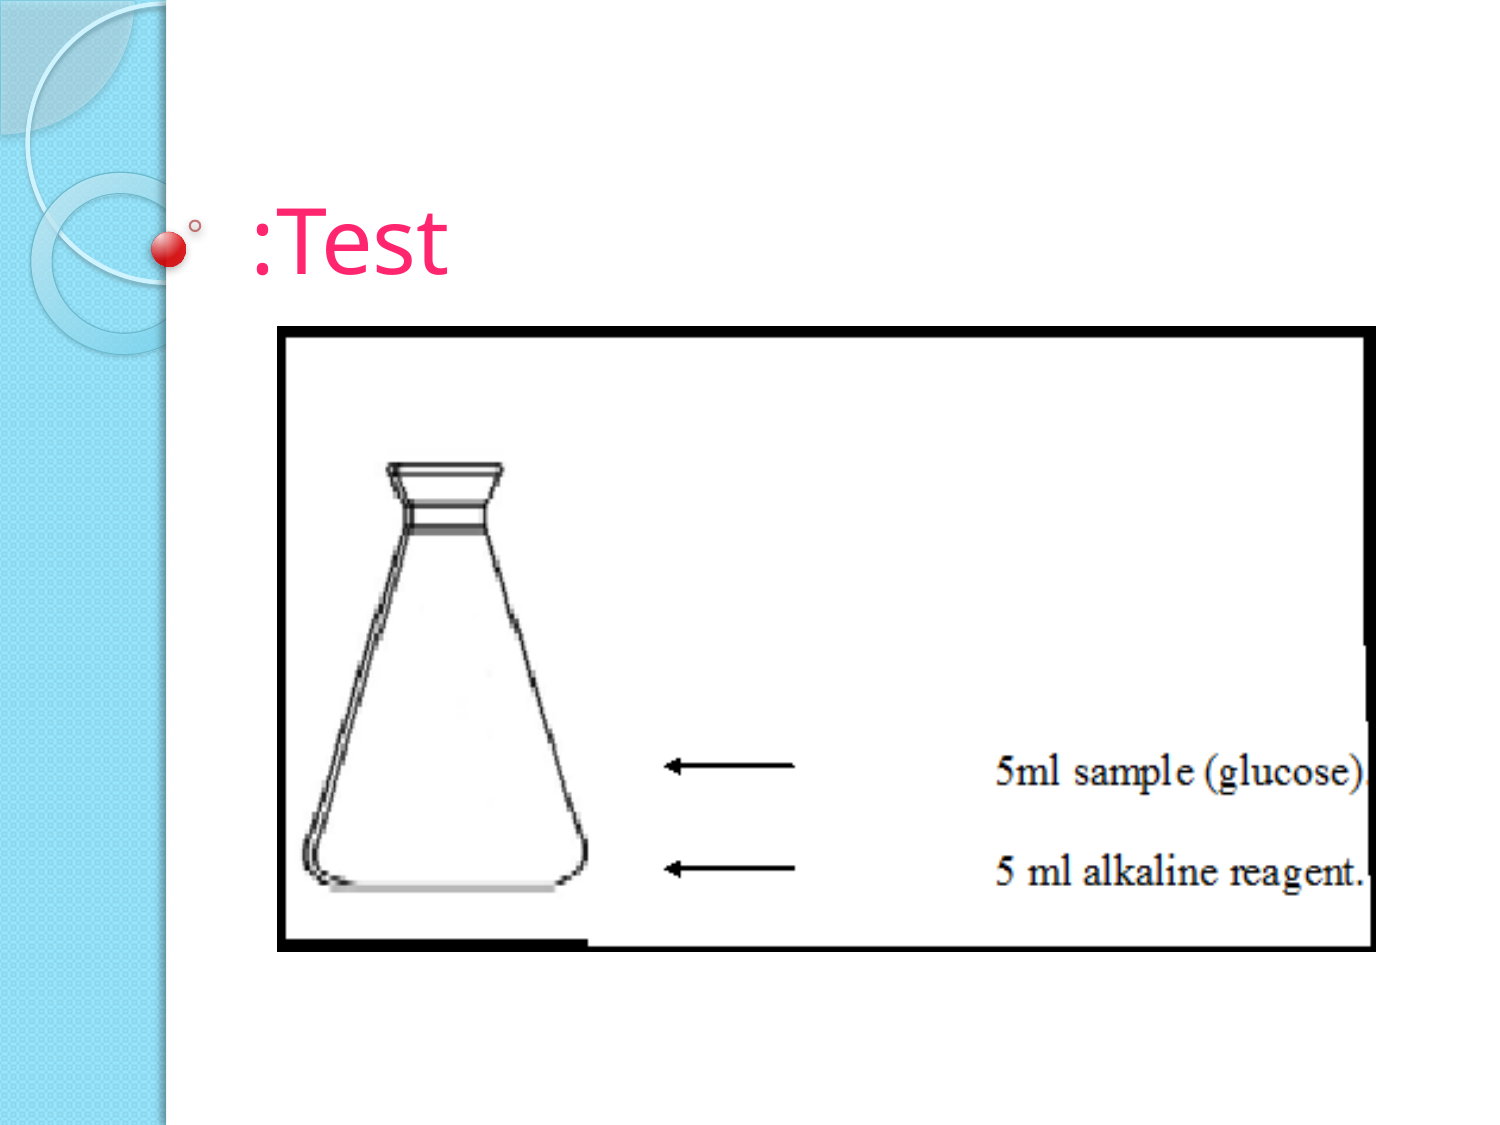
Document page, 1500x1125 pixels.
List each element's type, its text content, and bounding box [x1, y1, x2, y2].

title Test: [234, 59, 1450, 301]
picture [277, 326, 1377, 952]
